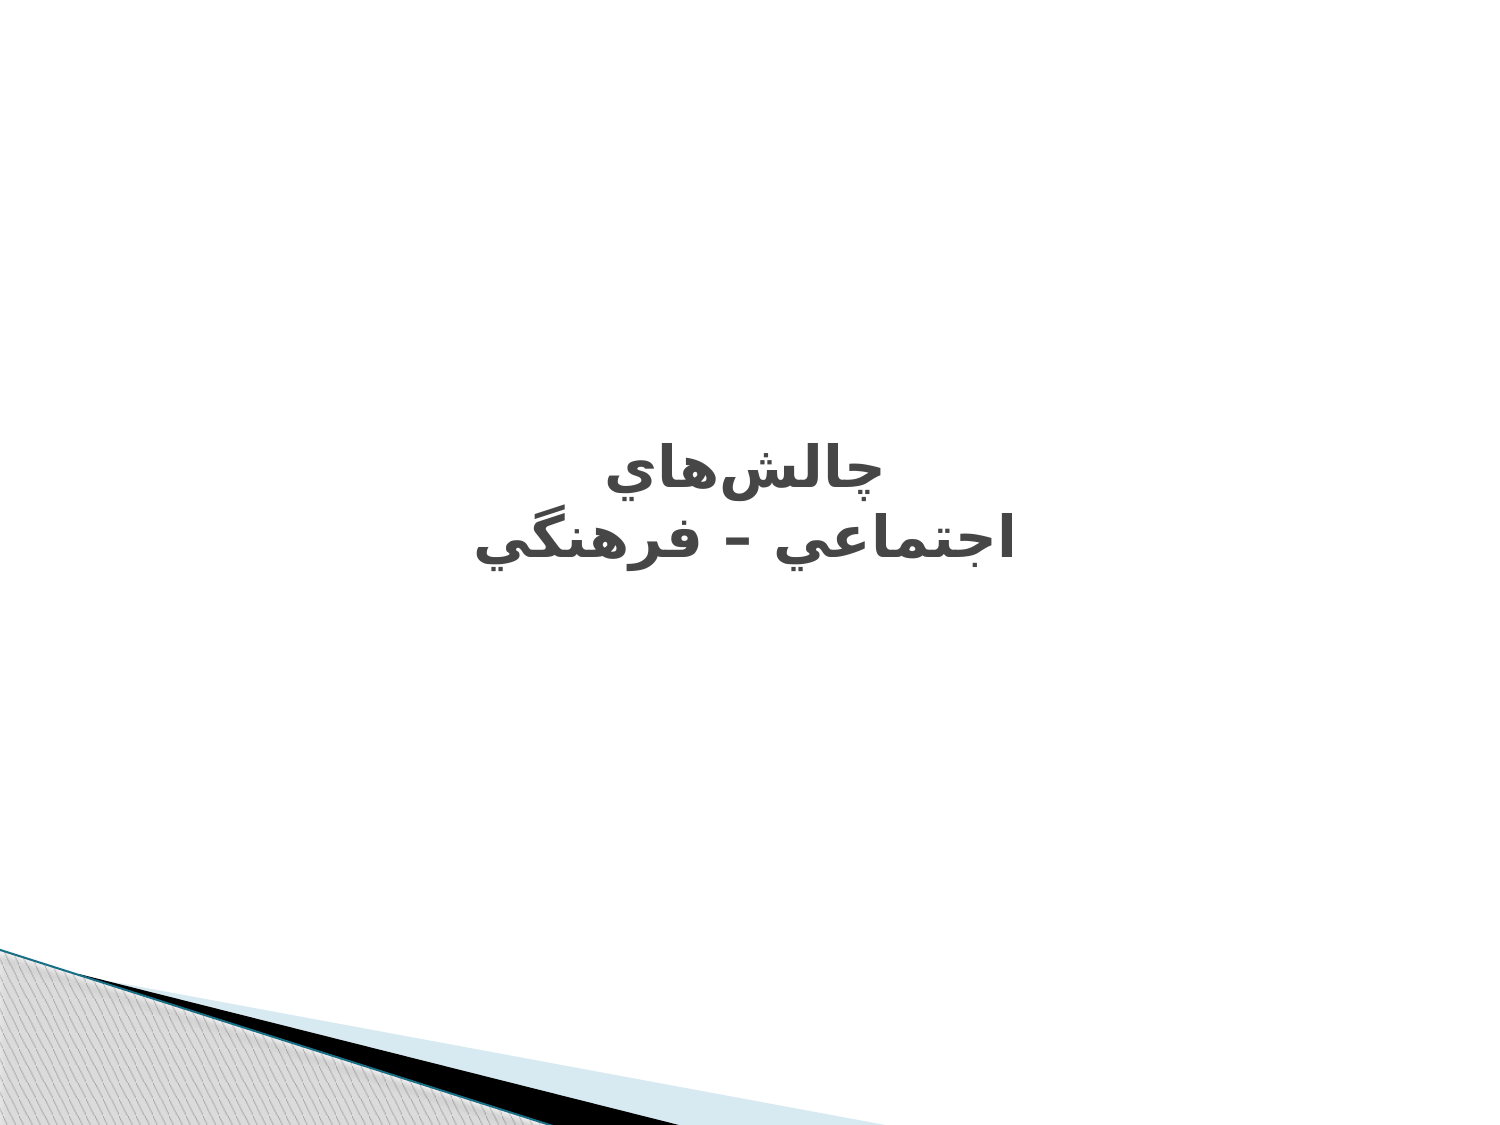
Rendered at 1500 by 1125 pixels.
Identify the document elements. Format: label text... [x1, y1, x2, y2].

title چالش‌هاي اجتماعي – فرهنگي [304, 421, 1186, 577]
